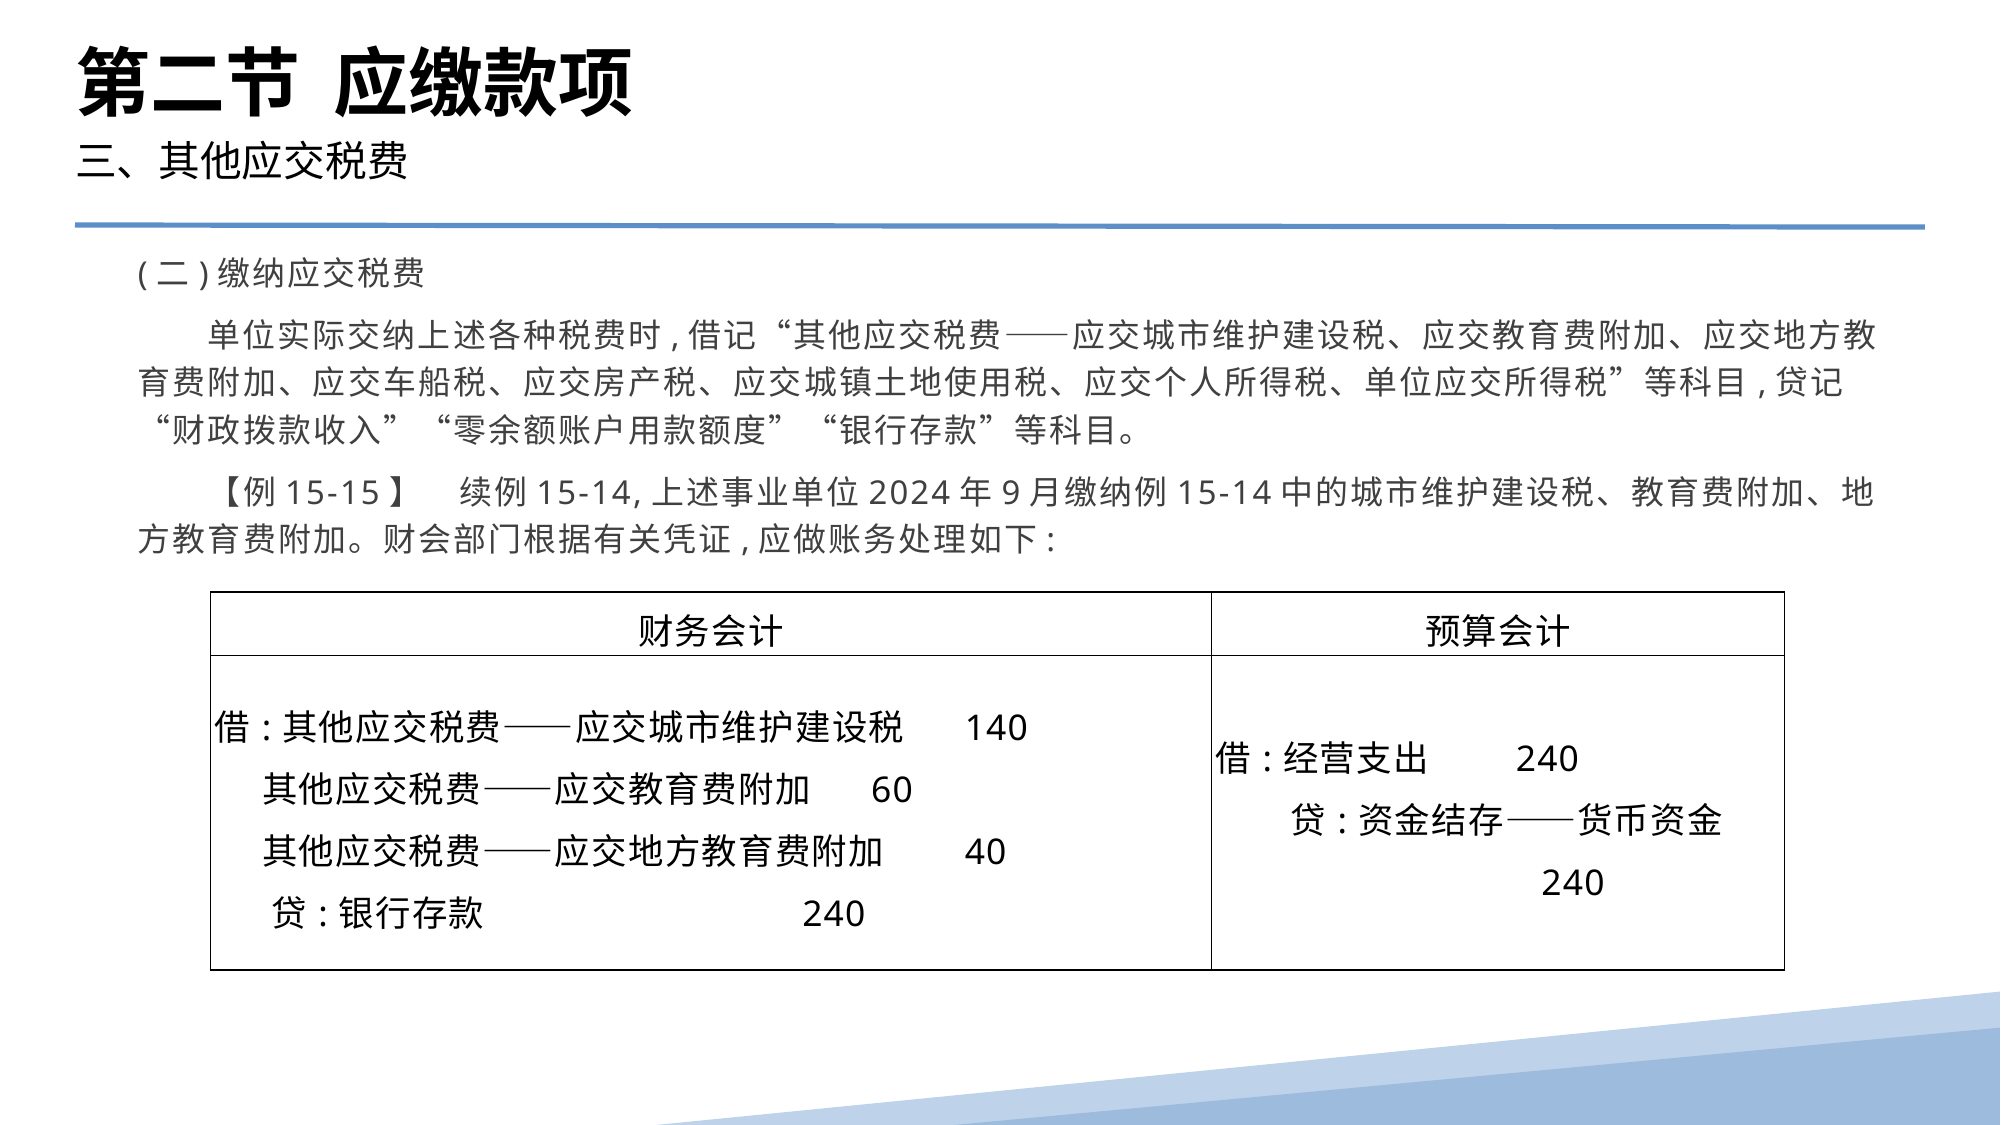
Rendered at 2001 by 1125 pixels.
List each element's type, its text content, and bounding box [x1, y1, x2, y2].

table_cell 借:其他应交税费——应交城市维护建设税 140 其他应交税费——应交教育费附加 60 其他应交税费——应交地方教育费附加 40 贷:银行存款 240 [211, 656, 1211, 969]
table_header 财务会计 [211, 593, 1211, 655]
text_box 第二节 应缴款项 [75, 24, 1925, 124]
table_cell 借:经营支出 240 贷:资金结存——货币资金 240 [1212, 656, 1784, 969]
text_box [656, 991, 2000, 1125]
text_box 三、其他应交税费 [75, 124, 1925, 200]
table_header 预算会计 [1212, 593, 1784, 655]
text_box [74, 224, 1925, 228]
text_box (二)缴纳应交税费 单位实际交纳上述各种税费时,借记“其他应交税费——应交城市维护建设税、应交教育费附加、应交地方教育费附加、应交车船税、应交房产税、应交城镇土地使用税、应交个人所得税、单位应交所得税”等科目,贷记“财政拨款收入”“零余额账户用款额度”“银行存款”等科目。 【例15-15】 续例15-14,上述事业单位2024年9月缴纳例15-14中的城市维护建设税、教育费附加、地方教育费附加。财会部门根据有关凭证,应做账务处理如下: [127, 240, 1891, 563]
